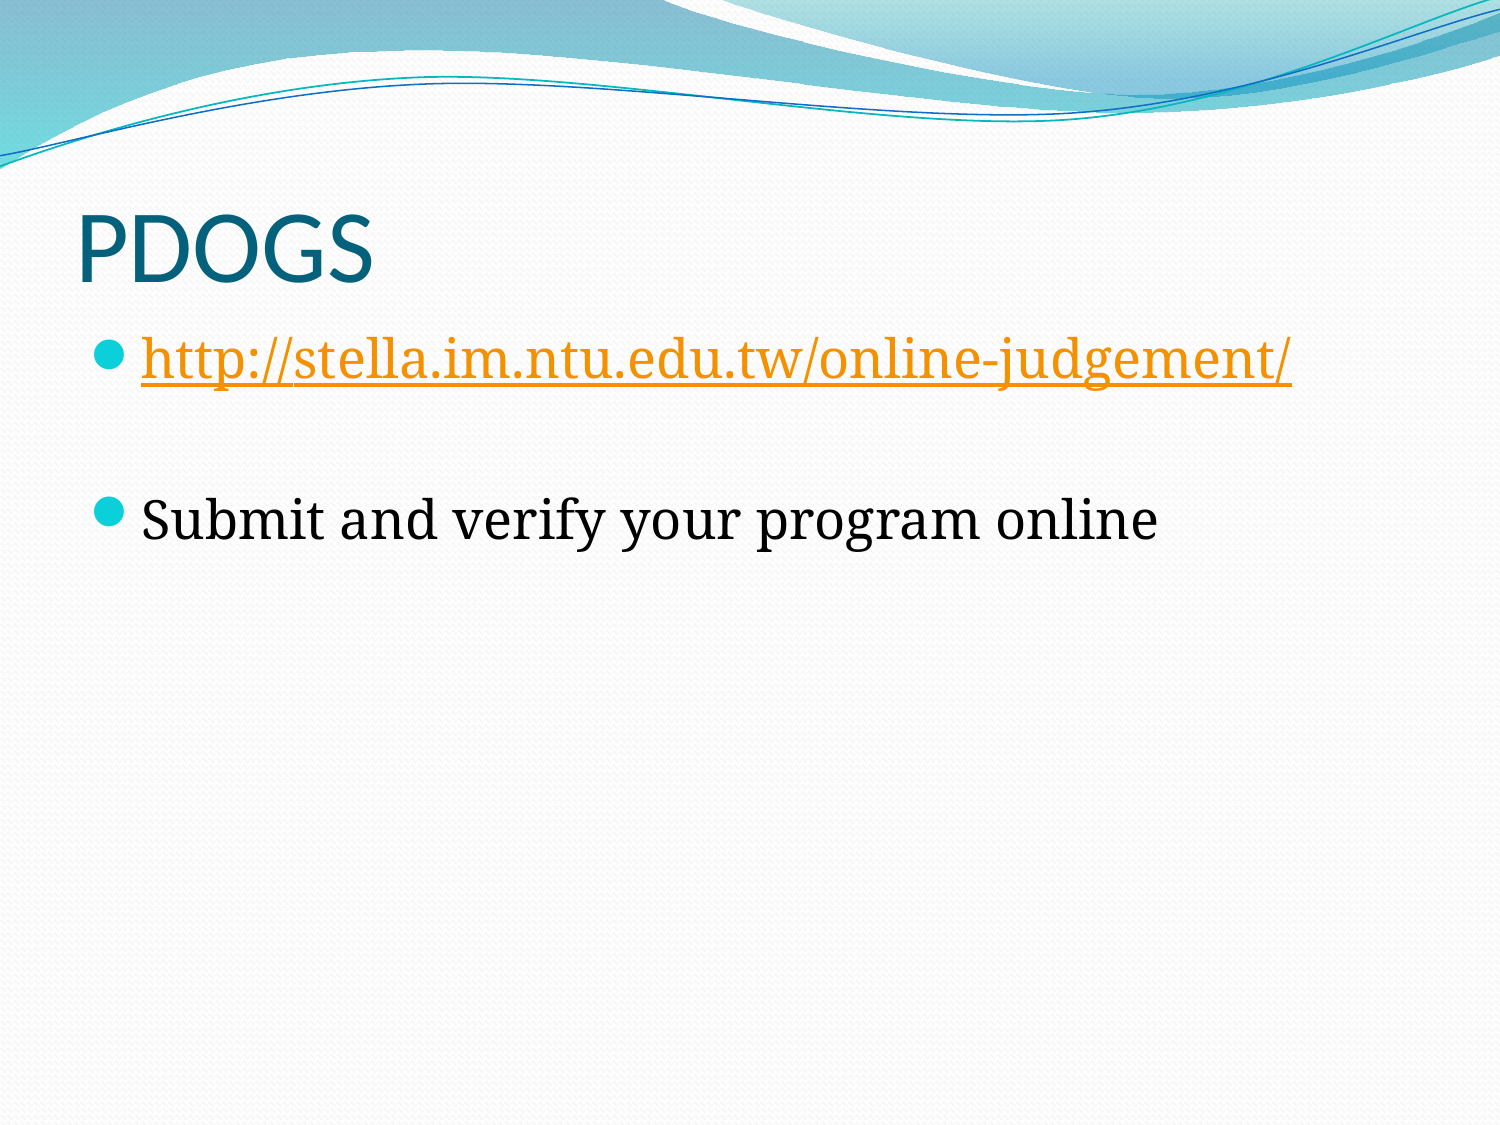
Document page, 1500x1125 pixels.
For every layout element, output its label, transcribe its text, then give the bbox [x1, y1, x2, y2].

list http://stella.im.ntu.edu.tw/online-judgement/ Submit and verify your program online [75, 317, 1425, 1038]
title PDOGS [75, 115, 1425, 303]
